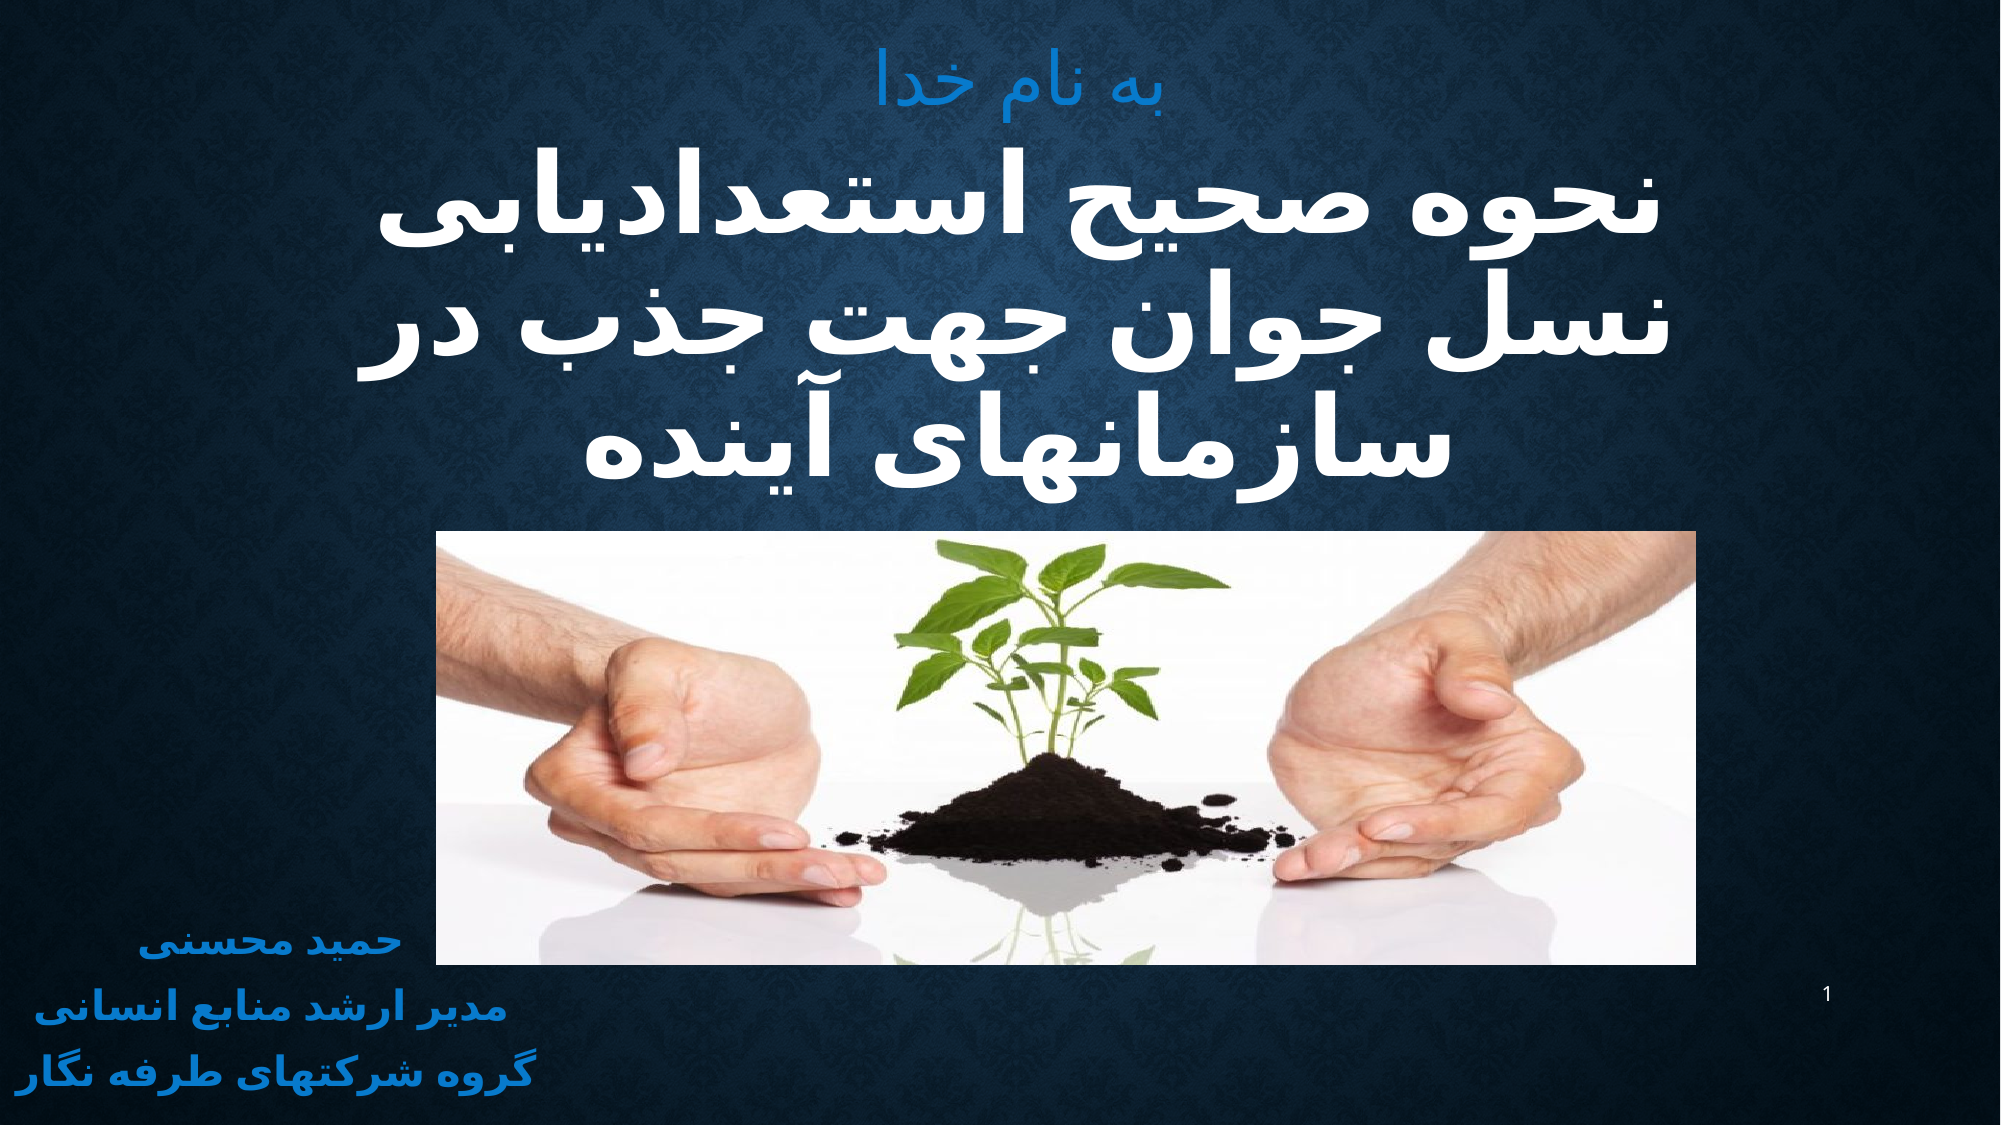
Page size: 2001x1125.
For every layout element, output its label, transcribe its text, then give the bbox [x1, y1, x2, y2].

text_box به نام خدا [691, 19, 1350, 130]
subtitle حمید محسنی مدیر ارشد منابع انسانی گروه شرکتهای طرفه نگار [0, 840, 607, 1125]
slide_number 1 [1724, 965, 1849, 1025]
picture [436, 531, 1697, 966]
title نحوه صحیح استعدادیابی نسل جوان جهت جذب در سازمانهای آینده [345, 250, 1696, 509]
